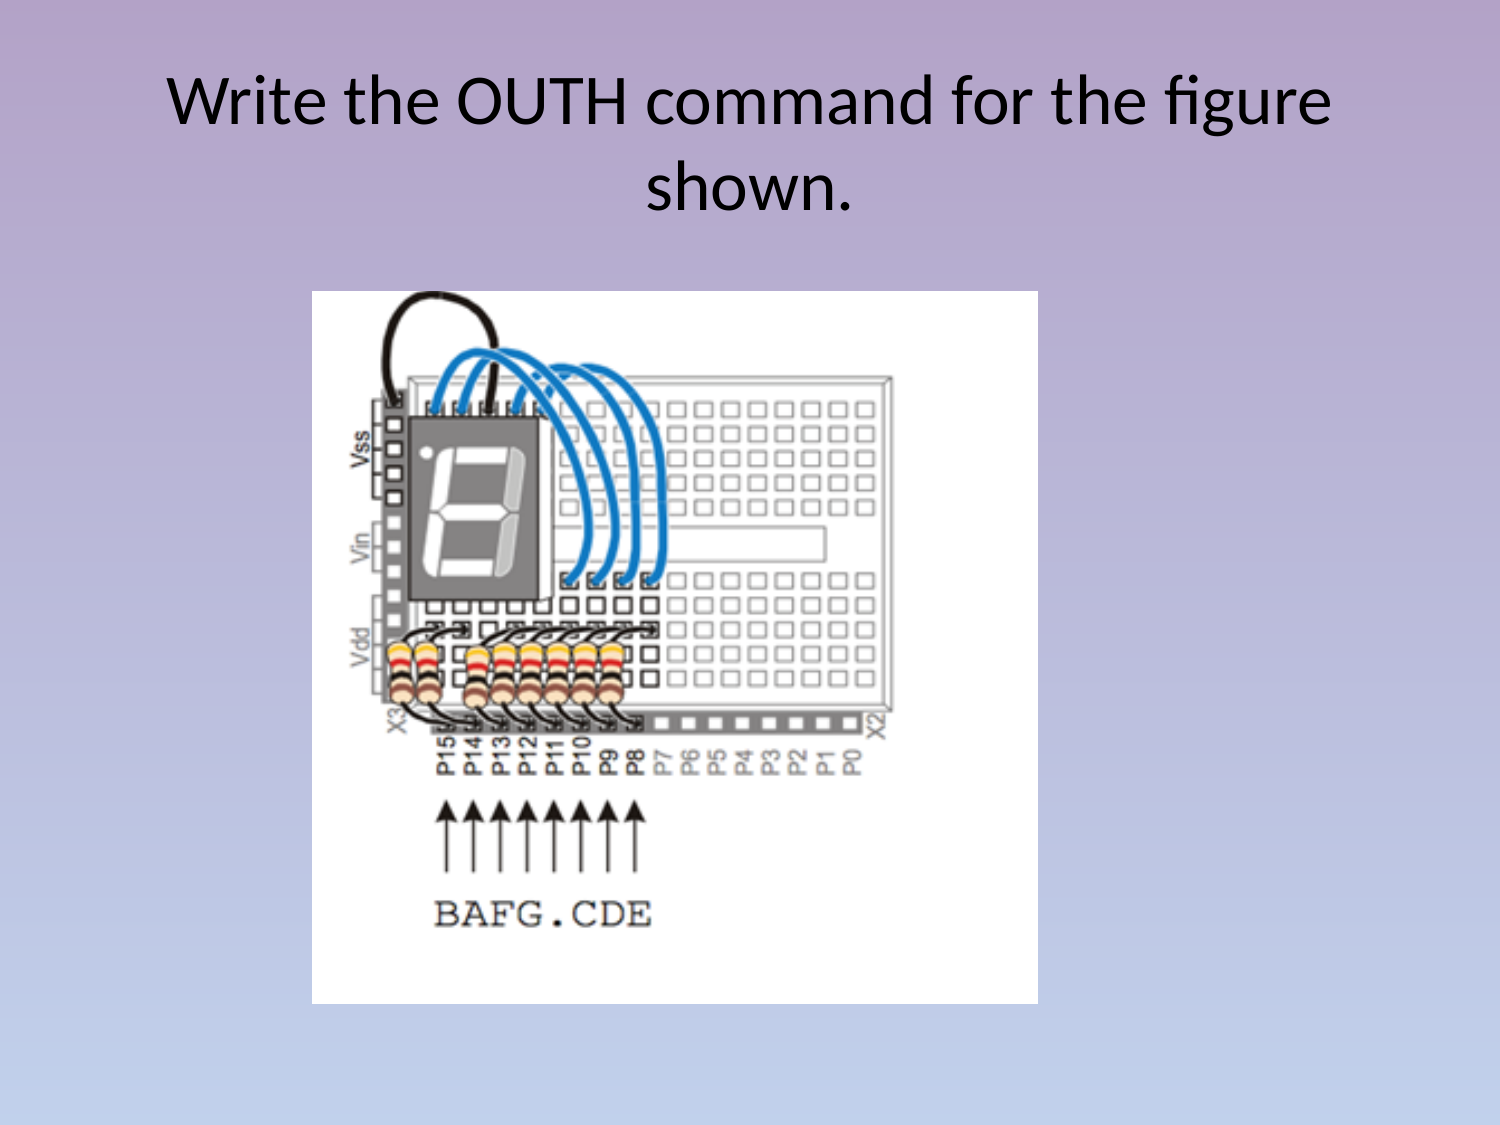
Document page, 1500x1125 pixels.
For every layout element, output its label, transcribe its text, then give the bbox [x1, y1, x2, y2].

title Write the OUTH command for the figure shown. [75, 45, 1425, 233]
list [312, 291, 1038, 1004]
